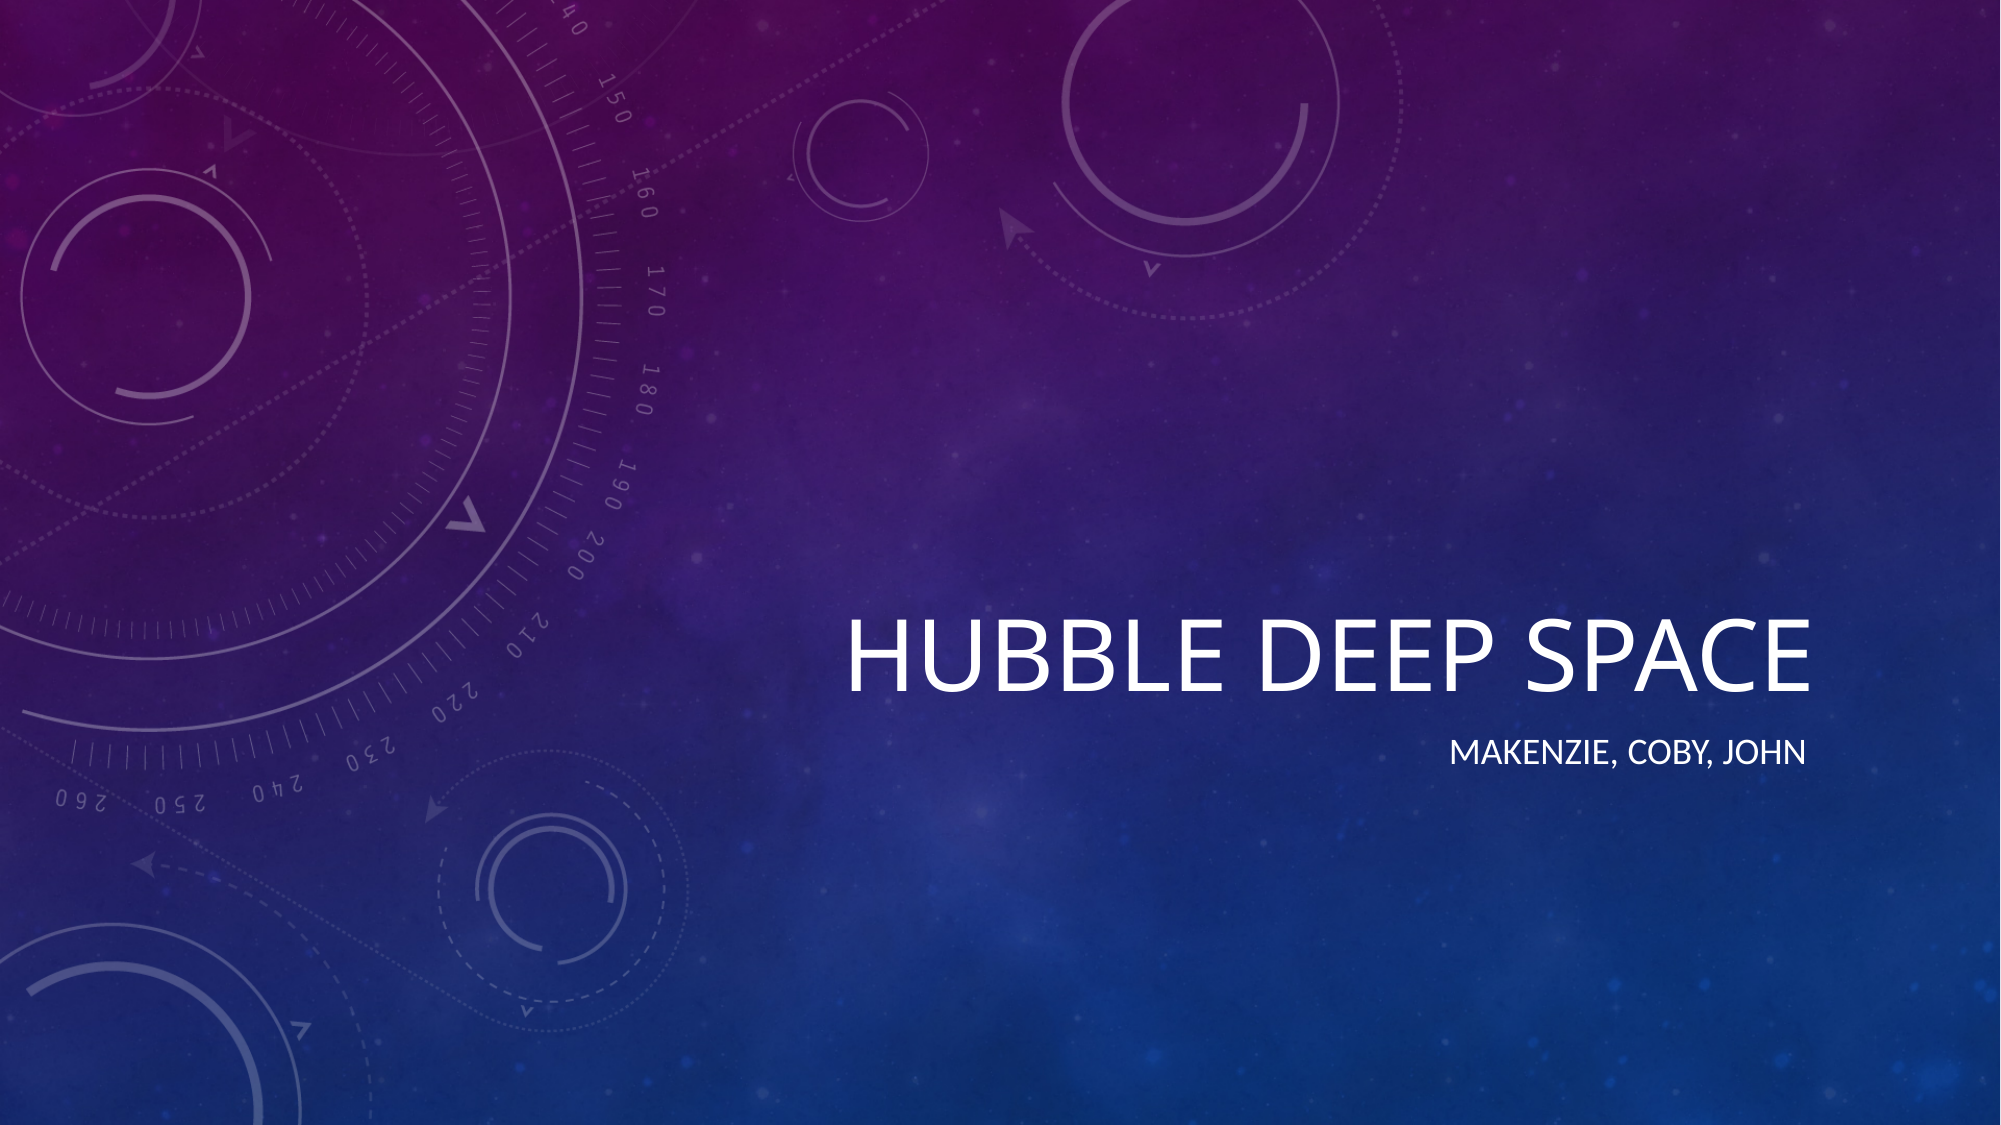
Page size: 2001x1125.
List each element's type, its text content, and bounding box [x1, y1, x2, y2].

subtitle Makenzie, coby, john [650, 719, 1831, 950]
picture [0, 0, 2001, 1125]
title Hubble Deep Space [650, 322, 1831, 719]
